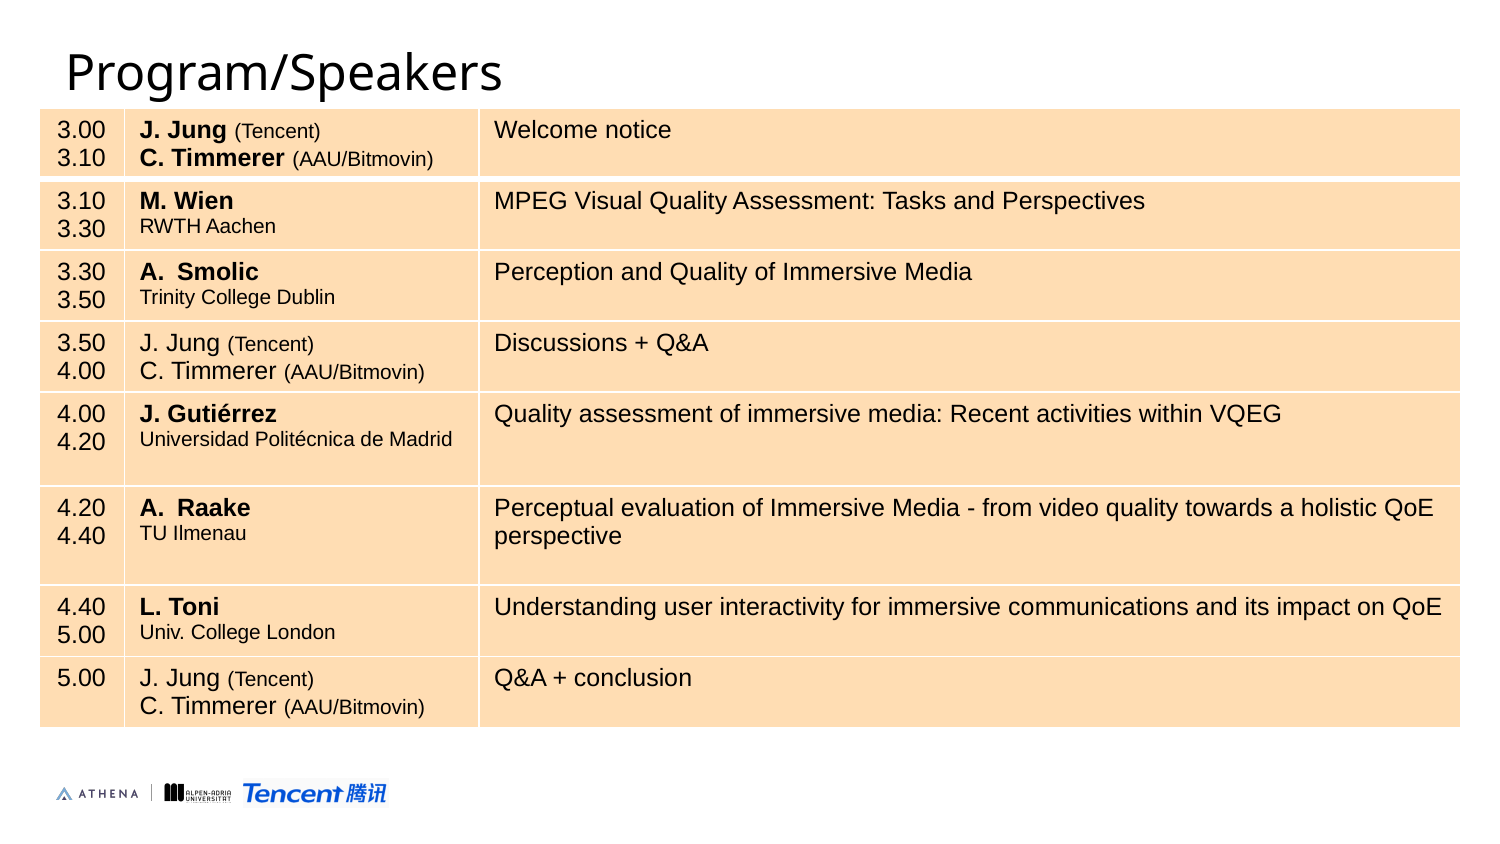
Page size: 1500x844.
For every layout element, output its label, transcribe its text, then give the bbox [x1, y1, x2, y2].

table_cell Quality assessment of immersive media: Recent activities within VQEG [480, 393, 1460, 485]
table_cell 3.10 3.30 [40, 182, 124, 249]
table_cell L. Toni Univ. College London [125, 586, 478, 656]
table_cell M. Wien RWTH Aachen [125, 182, 478, 249]
table_cell Q&A + conclusion [480, 657, 1460, 727]
table_cell MPEG Visual Quality Assessment: Tasks and Perspectives [480, 182, 1460, 249]
table_header Welcome notice [480, 109, 1460, 176]
picture [243, 778, 389, 808]
table_cell J. Jung (Tencent) C. Timmerer (AAU/Bitmovin) [125, 657, 478, 727]
table_cell 4.20 4.40 [40, 487, 124, 584]
table_cell 4.40 5.00 [40, 586, 124, 656]
table_cell Understanding user interactivity for immersive communications and its impact on QoE [480, 586, 1460, 656]
table_header 3.00 3.10 [40, 109, 124, 176]
table_cell Perceptual evaluation of Immersive Media - from video quality towards a holistic QoE perspective [480, 487, 1460, 584]
table_cell 3.30 3.50 [40, 251, 124, 320]
table_cell Perception and Quality of Immersive Media [480, 251, 1460, 320]
table_cell J. Jung (Tencent) C. Timmerer (AAU/Bitmovin) [125, 322, 478, 391]
table_cell 3.50 4.00 [40, 322, 124, 391]
picture [56, 787, 138, 800]
table_cell Smolic Trinity College Dublin [125, 251, 478, 320]
table_cell 4.00 4.20 [40, 393, 124, 485]
table_cell Raake TU Ilmenau [125, 487, 478, 584]
text_box Program/Speakers [62, 36, 1315, 105]
table_header J. Jung (Tencent) C. Timmerer (AAU/Bitmovin) [125, 109, 478, 176]
table_cell J. Gutiérrez Universidad Politécnica de Madrid [125, 393, 478, 485]
table_cell Discussions + Q&A [480, 322, 1460, 391]
table_cell 5.00 [40, 657, 124, 727]
picture [164, 783, 231, 803]
